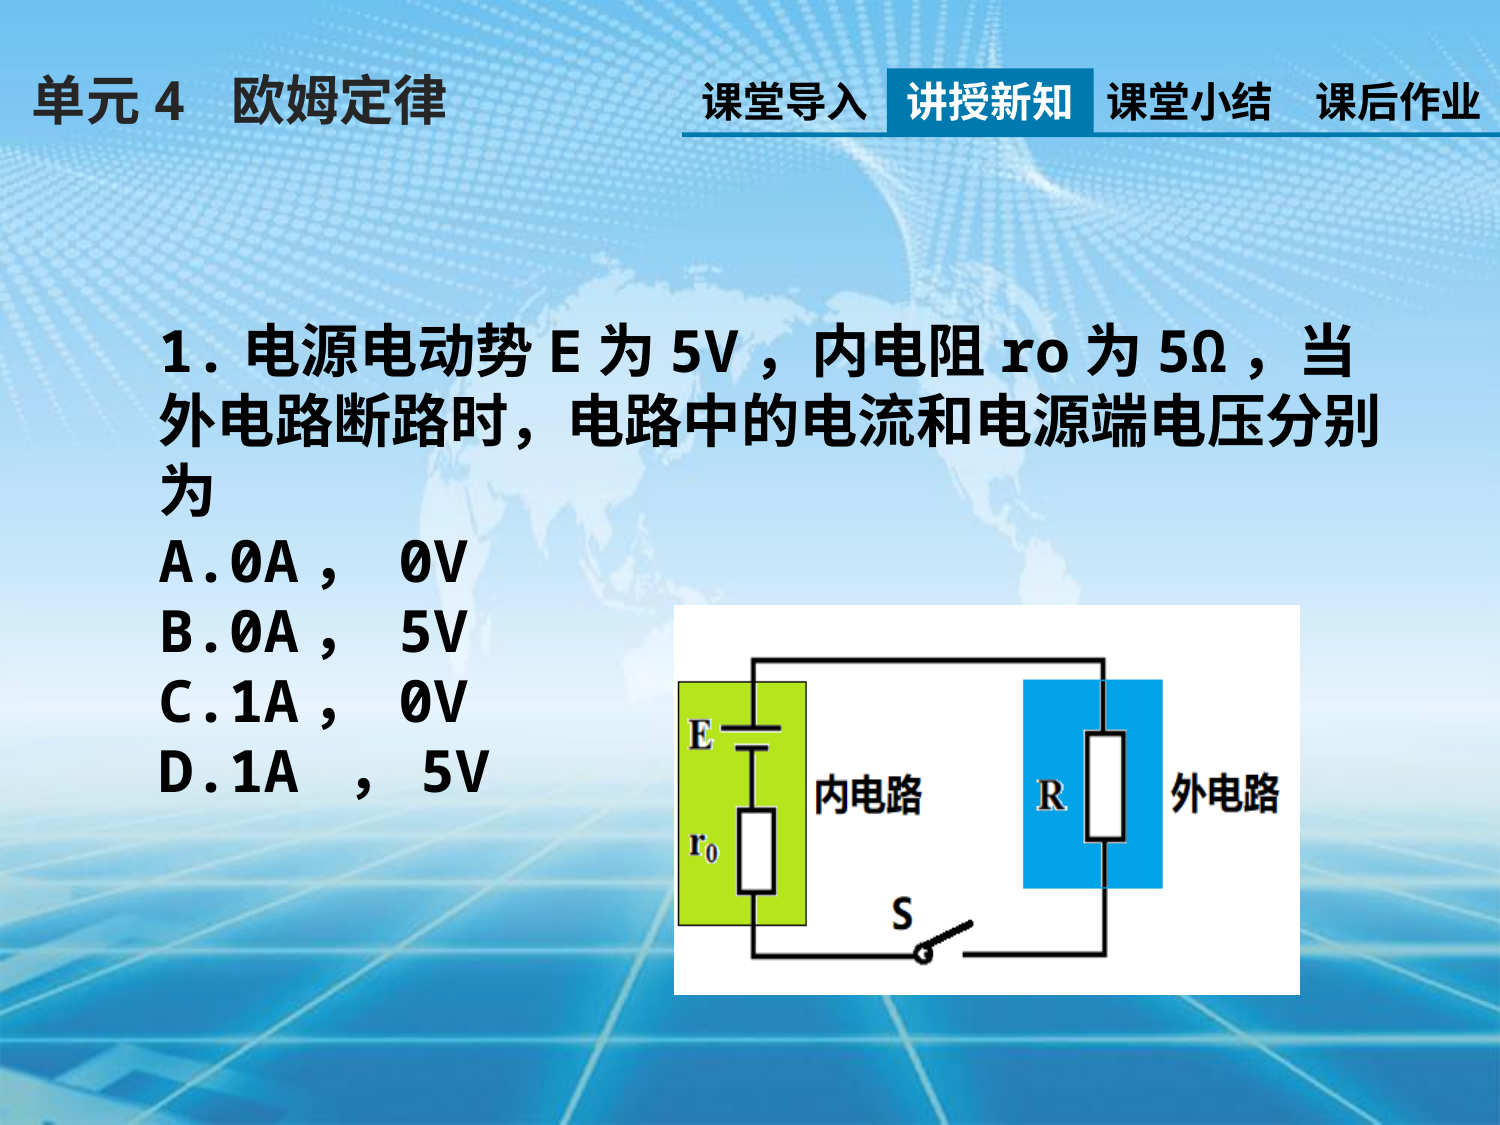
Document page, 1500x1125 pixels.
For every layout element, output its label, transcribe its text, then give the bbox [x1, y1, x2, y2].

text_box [17, 59, 1500, 140]
picture [0, 0, 1500, 1125]
text_box 1.电源电动势E为5V，内电阻ro为5Ω，当外电路断路时，电路中的电流和电源端电压分别为 A.0A， 0V B.0A， 5V C.1A， 0V D.1A ，5V [143, 306, 1415, 812]
